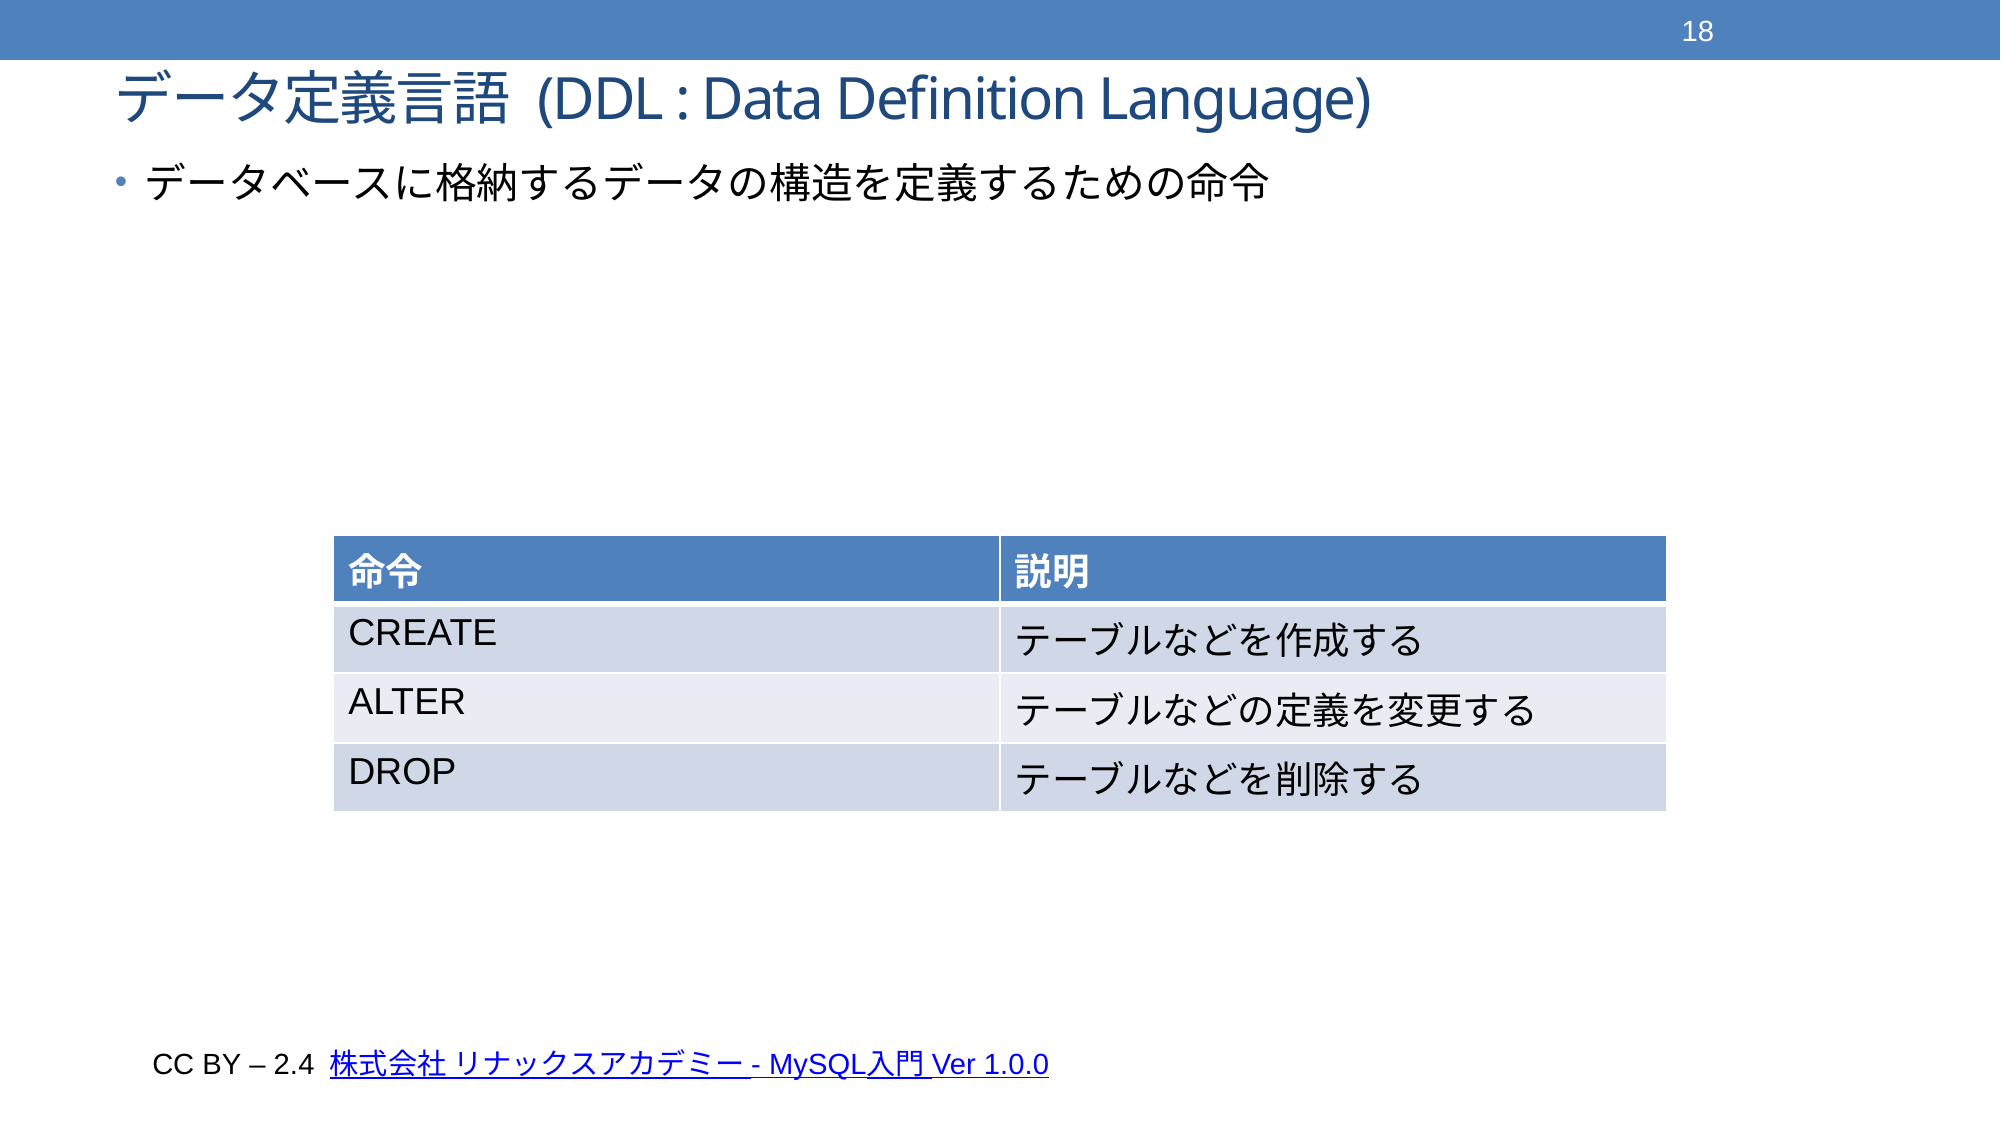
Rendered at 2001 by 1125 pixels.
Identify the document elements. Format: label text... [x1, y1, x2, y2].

table_header 命令 [334, 536, 999, 601]
title データ定義言語 (DDL : Data Definition Language) [99, 59, 1900, 133]
table_cell ALTER [334, 674, 999, 742]
table_cell CREATE [334, 607, 999, 672]
table_cell テーブルなどを削除する [1001, 744, 1666, 811]
text_box CC BY – 2.4 株式会社 リナックスアカデミー - MySQL入門 Ver 1.0.0 [137, 1038, 1087, 1096]
table_cell テーブルなどの定義を変更する [1001, 674, 1666, 742]
table_cell DROP [334, 744, 999, 811]
slide_number 18 [1666, 3, 1900, 57]
table_header 説明 [1001, 536, 1666, 601]
list データベースに格納するデータの構造を定義するための命令 [99, 149, 1900, 1063]
table_cell テーブルなどを作成する [1001, 607, 1666, 672]
